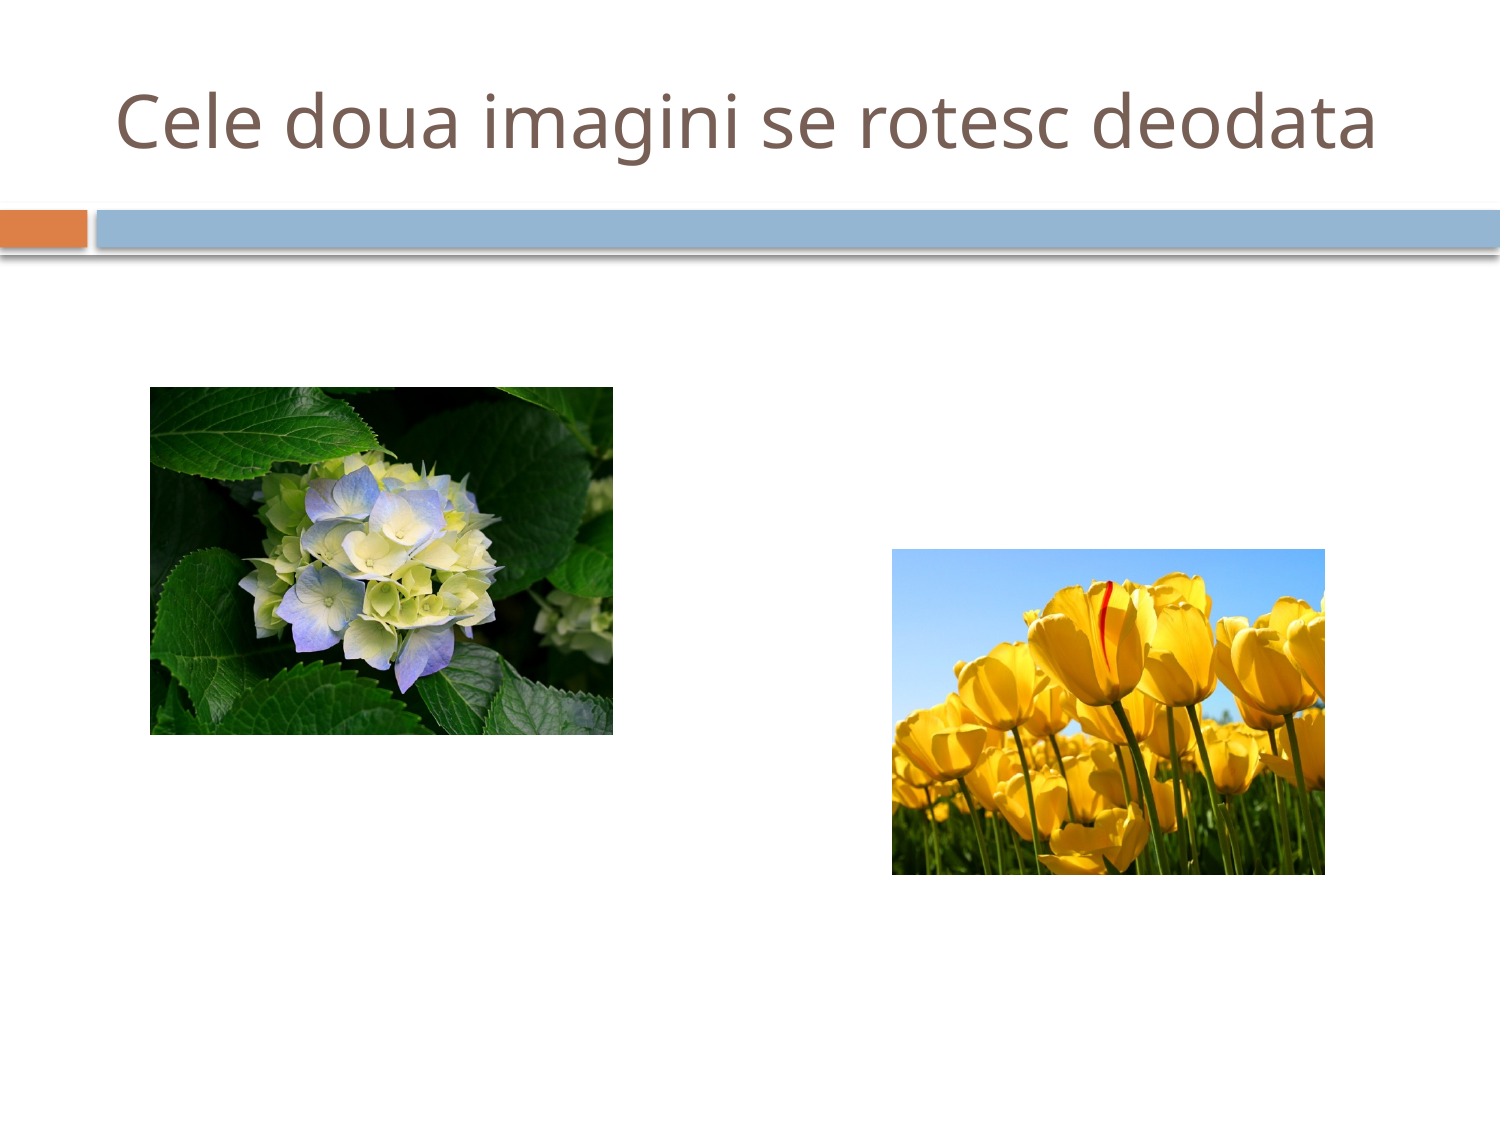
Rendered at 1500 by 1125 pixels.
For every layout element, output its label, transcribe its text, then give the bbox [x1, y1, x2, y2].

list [891, 549, 1326, 875]
title Cele doua imagini se rotesc deodata [99, 37, 1438, 200]
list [149, 387, 613, 735]
